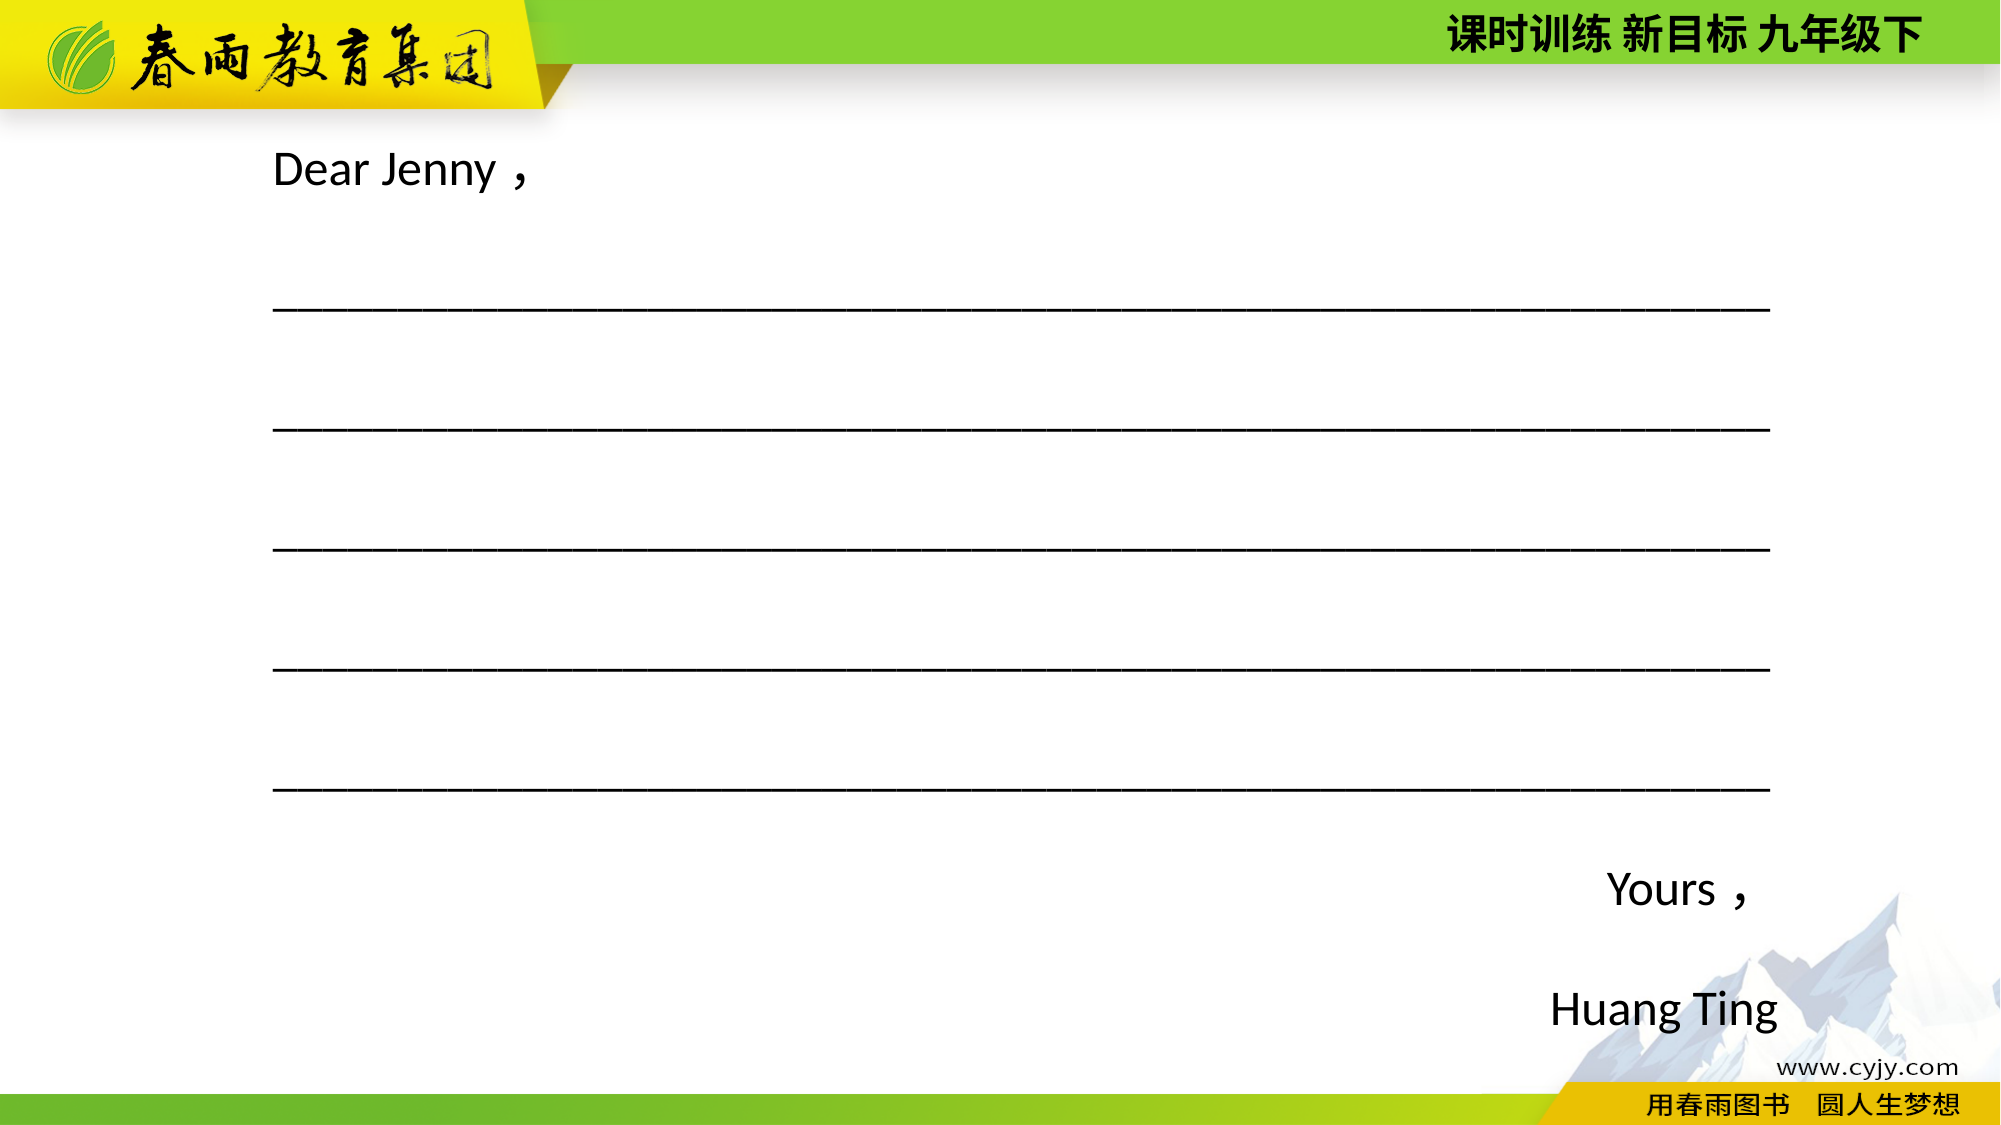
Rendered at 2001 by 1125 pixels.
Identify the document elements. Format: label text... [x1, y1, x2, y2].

text_box Dear Jenny， ____________________________________________________________ ____________________________________________________________ ____________________________________________________________ ____________________________________________________________ ____________________________________________________________ Yours， Huang Ting [258, 68, 1793, 1044]
picture [0, 0, 2001, 1125]
